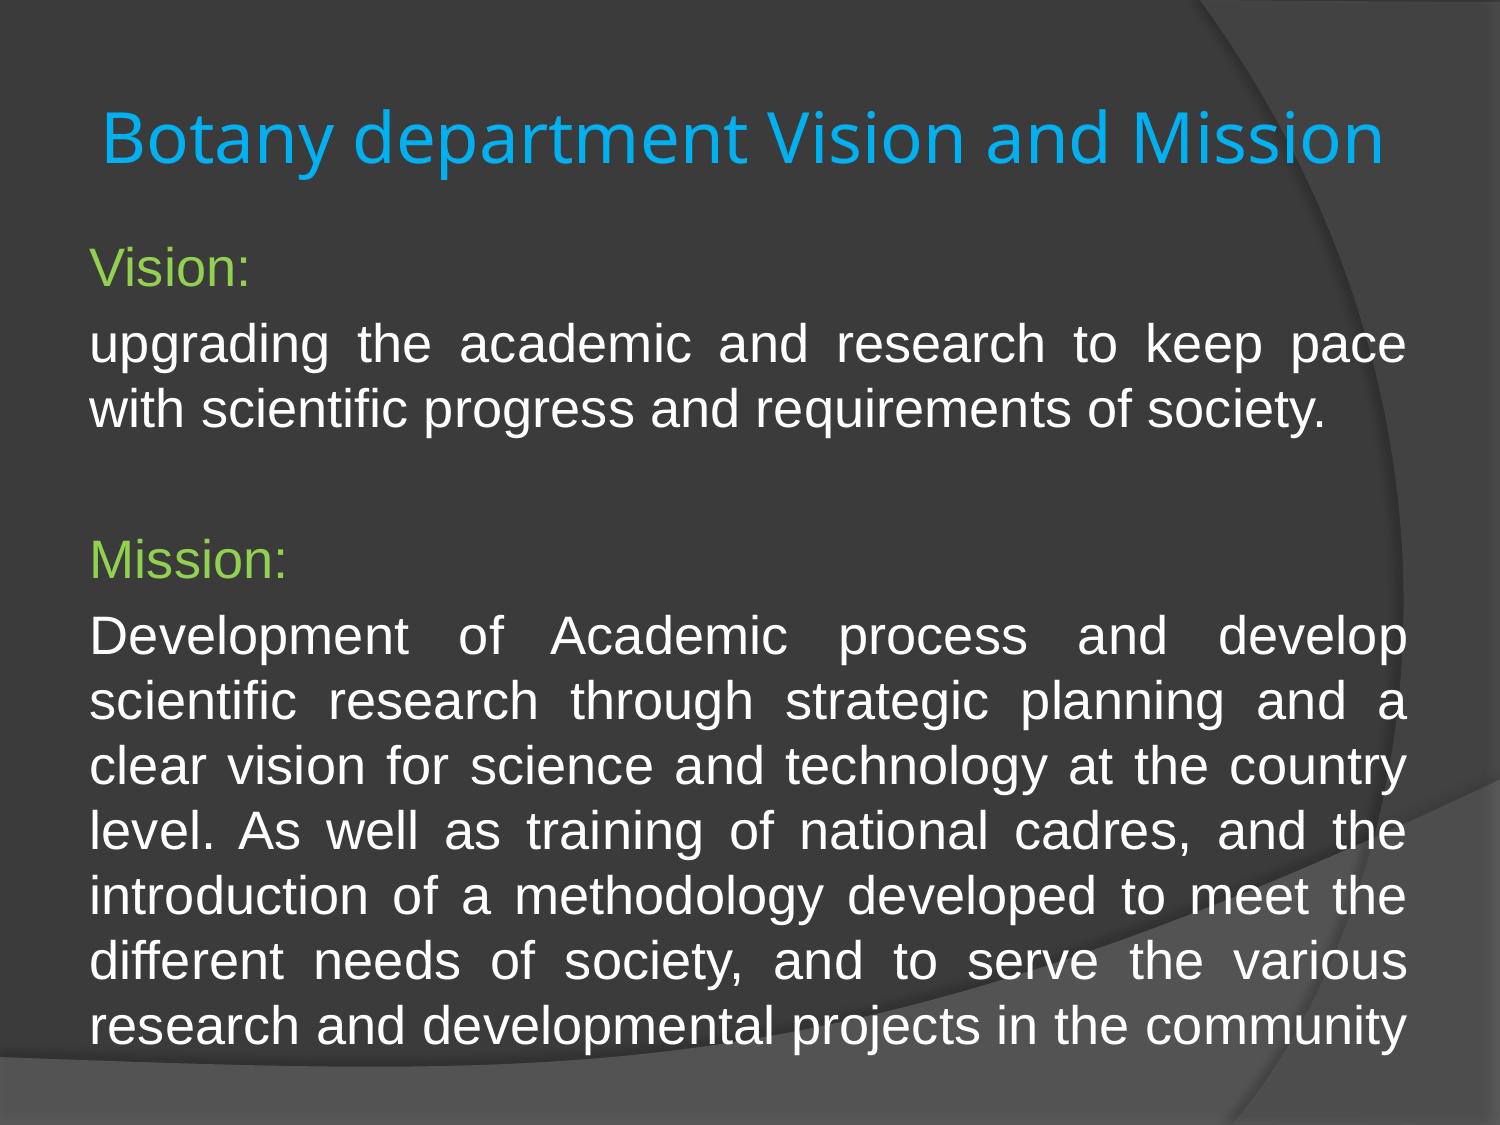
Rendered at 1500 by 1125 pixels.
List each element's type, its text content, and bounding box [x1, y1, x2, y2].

title Botany department Vision and Mission [75, 45, 1413, 225]
list Vision: upgrading the academic and research to keep pace with scientific progress and requirements of society. Mission: Development of Academic process and develop scientific research through strategic planning and a clear vision for science and technology at the country level. As well as training of national cadres, and the introduction of a methodology developed to meet the different needs of society, and to serve the various research and developmental projects in the community [75, 224, 1425, 1088]
